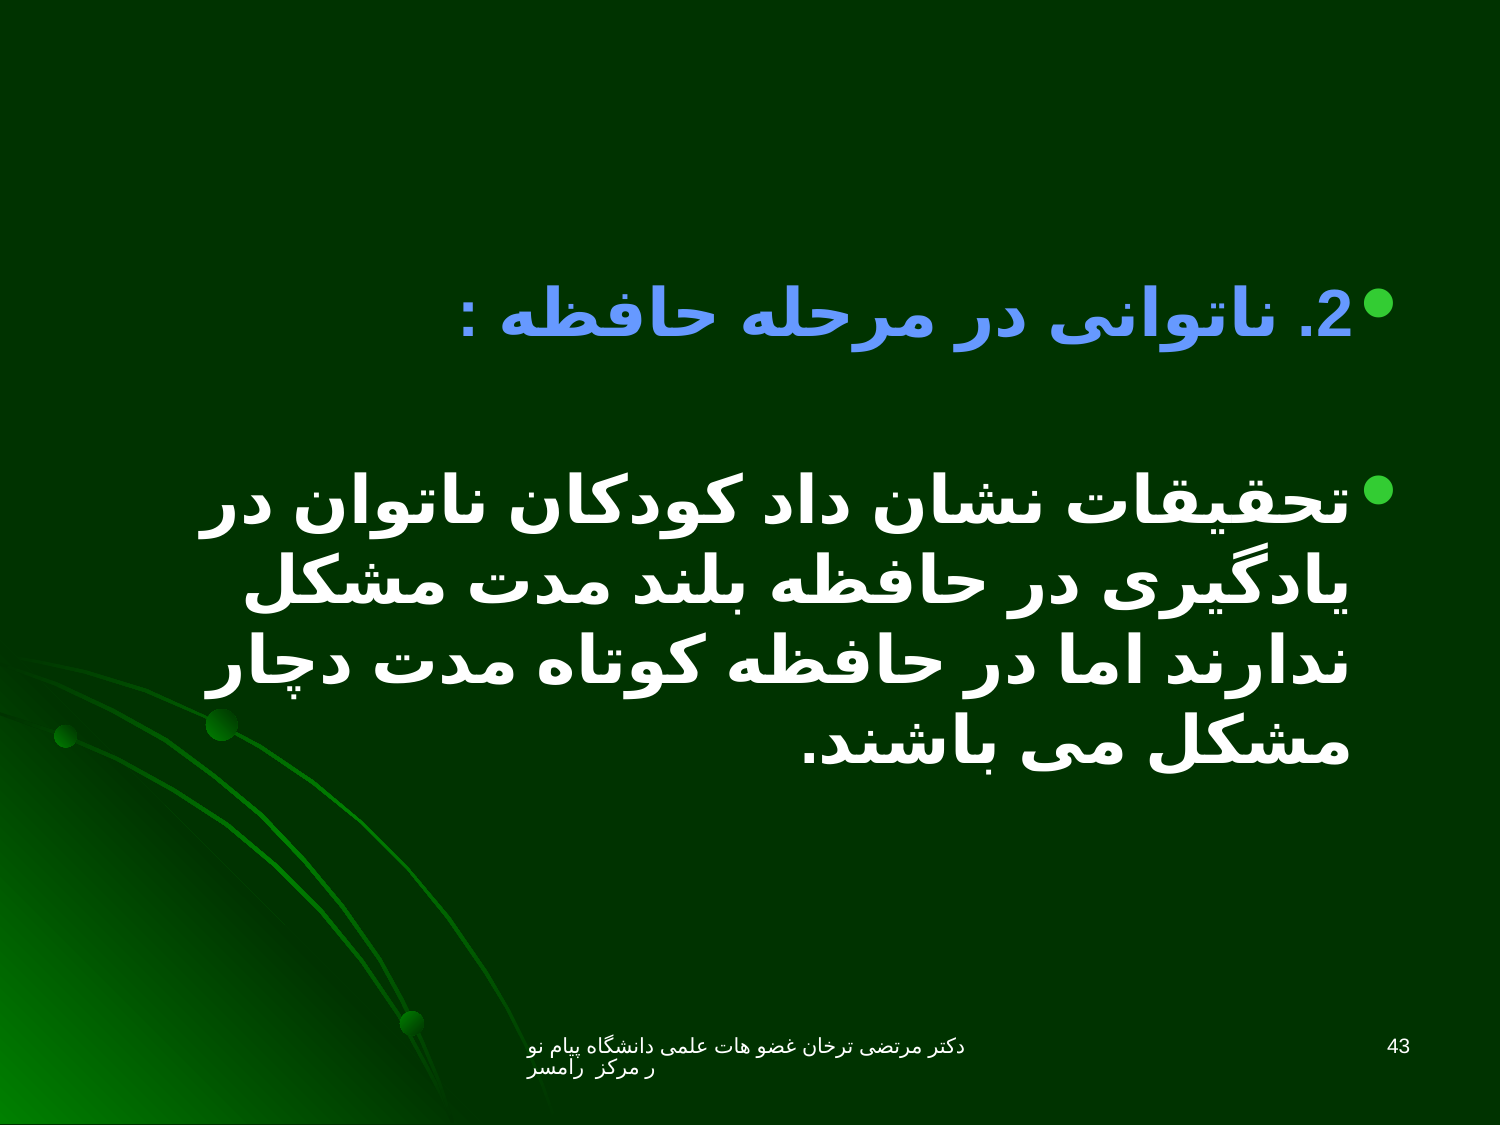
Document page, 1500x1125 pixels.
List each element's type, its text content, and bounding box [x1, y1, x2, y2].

slide_number 43 [1074, 1024, 1426, 1101]
list 2. ناتوانی در مرحله حافظه : تحقیقات نشان داد کودکان ناتوان در یادگیری در حافظه بلند مدت مشکل ندارند اما در حافظه کوتاه مدت دچار مشکل می باشند. [74, 262, 1426, 1006]
footer دکتر مرتضی ترخان غضو هات علمی دانشگاه پیام نور مرکز رامسر [512, 1024, 988, 1101]
